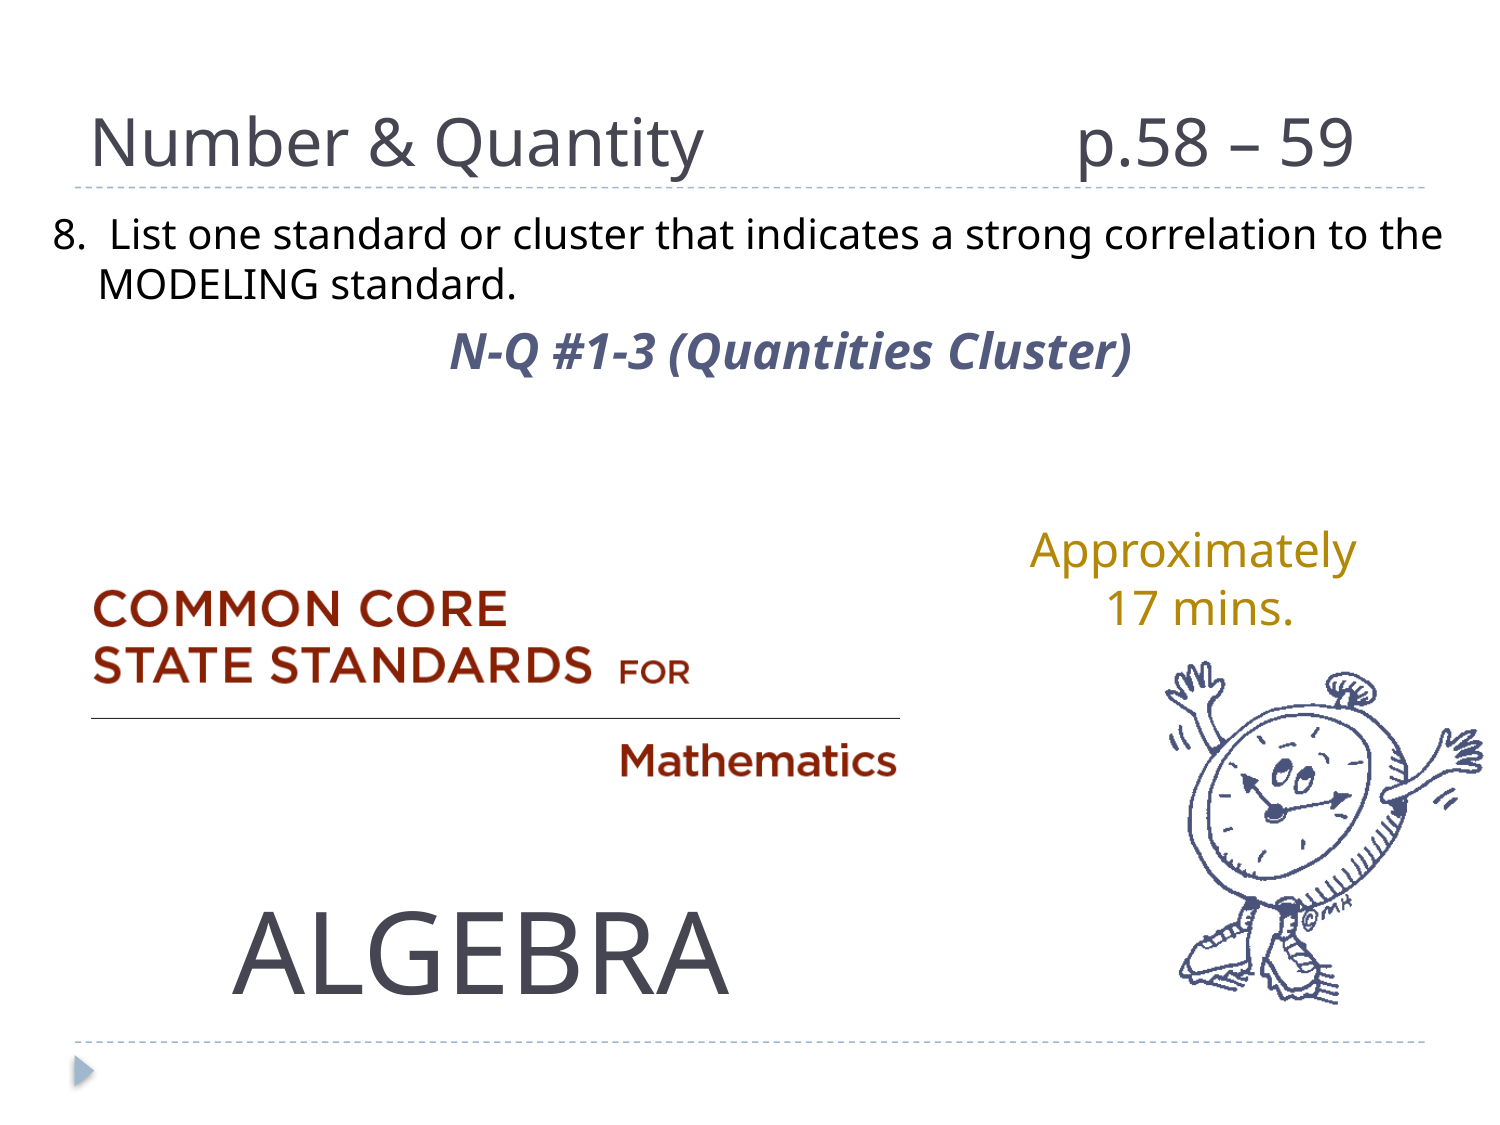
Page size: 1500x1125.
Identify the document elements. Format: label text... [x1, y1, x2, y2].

picture [74, 574, 901, 800]
text_box ALGEBRA [50, 712, 913, 1025]
title Number & Quantity p.58 – 59 [75, 24, 1425, 188]
text_box Approximately 17 mins. [1012, 512, 1388, 643]
list 8. List one standard or cluster that indicates a strong correlation to the MODELING standard. N-Q #1-3 (Quantities Cluster) [37, 200, 1500, 1063]
picture [1112, 649, 1500, 1022]
